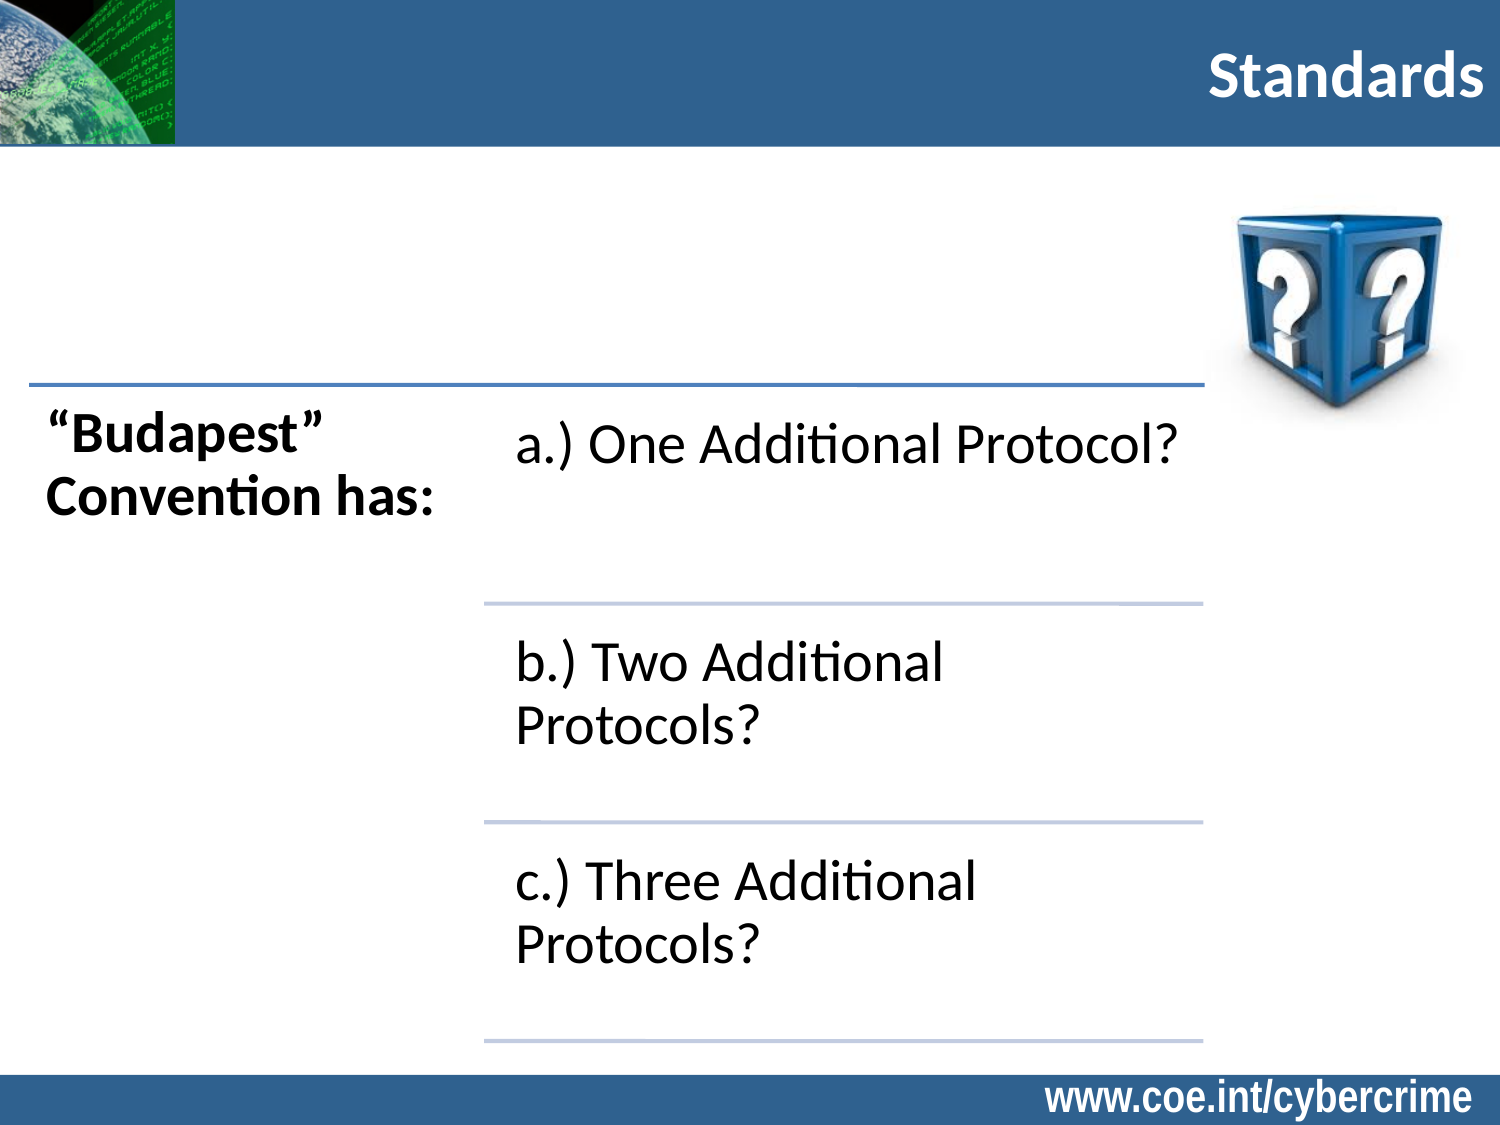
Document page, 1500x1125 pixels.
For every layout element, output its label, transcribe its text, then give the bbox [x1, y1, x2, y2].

picture [1189, 154, 1481, 445]
text_box Standards [177, 0, 1500, 149]
picture [0, 0, 175, 144]
text_box [0, 1073, 1030, 1125]
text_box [28, 384, 1205, 1052]
text_box www.coe.int/cybercrime [1030, 1059, 1500, 1125]
